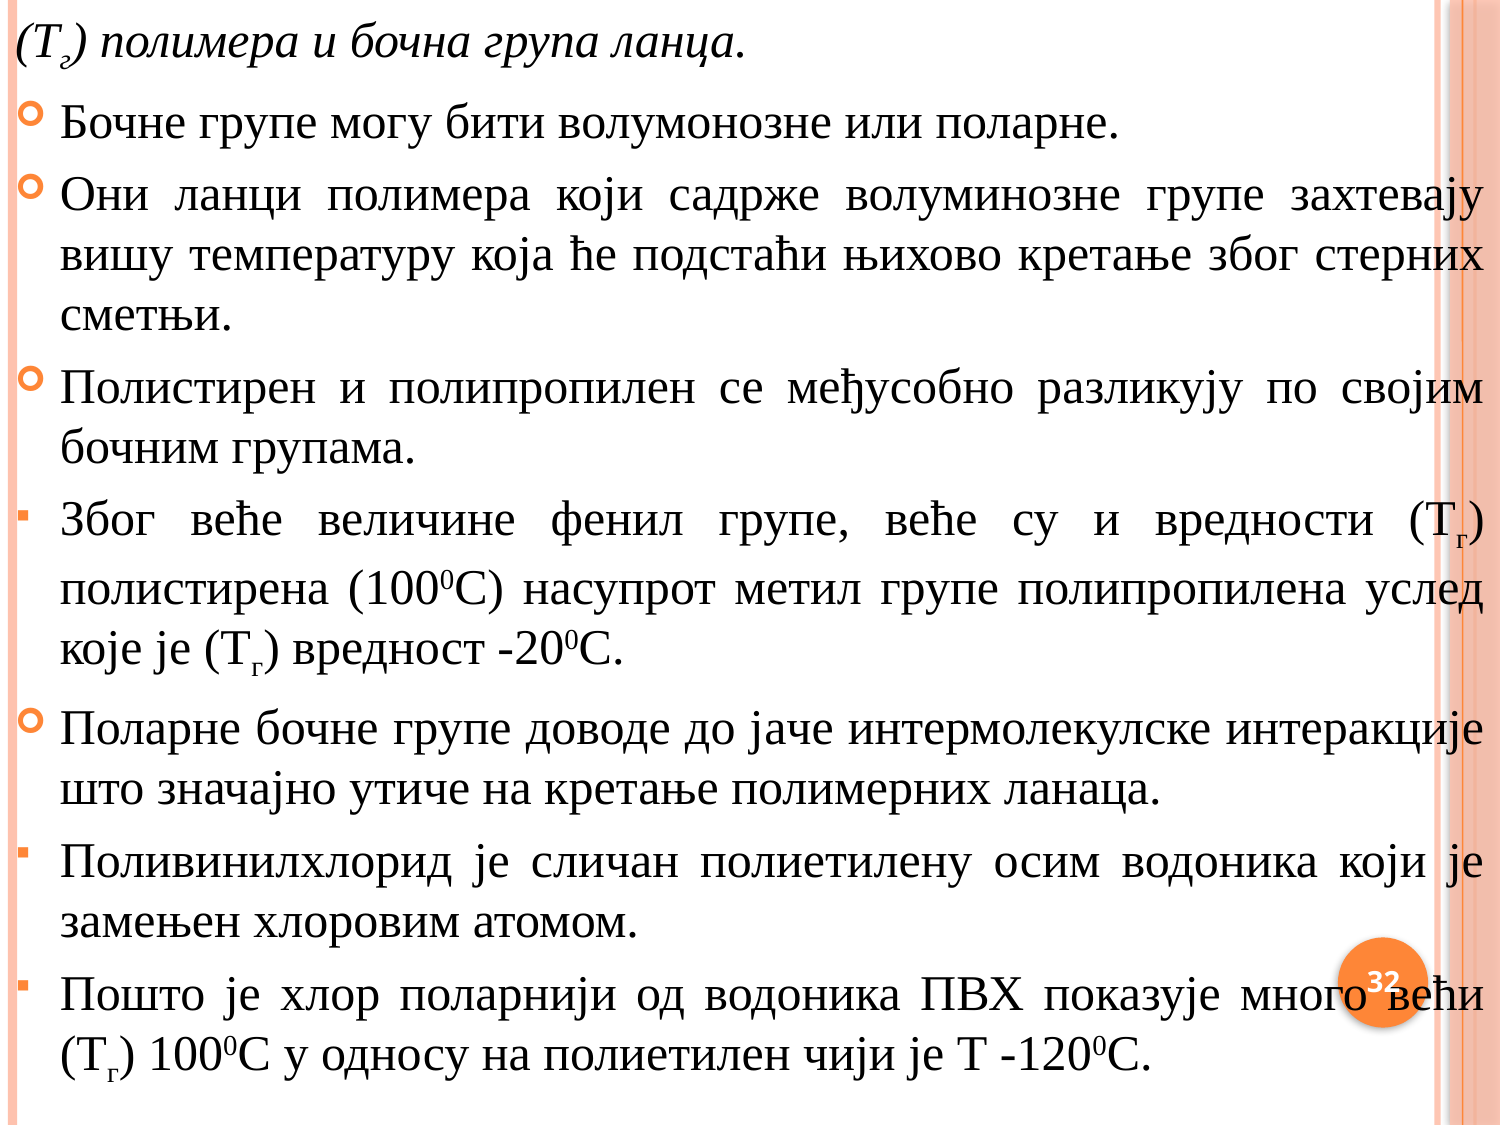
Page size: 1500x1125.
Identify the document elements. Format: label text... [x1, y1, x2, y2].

list (Тг) полимера и бочна група ланца. Бочне групе могу бити волумонозне или поларне. Они ланци полимера који садрже волуминозне групе захтевају вишу температуру која ће подстаћи њихово кретање због стерних сметњи. Полистирен и полипропилен се међусобно разликују по својим бочним групама. Због веће величине фенил групе, веће су и вредности (Тг) полистирена (1000C) насупрот метил групе полипропилена услед које је (Тг) вредност -200C. Поларне бочне групе доводе до јаче интермолекулске интеракције што значајно утиче на кретање полимерних ланаца. Поливинилхлорид је сличан полиетилену осим водоника који је замењен хлоровим атомом. Пошто је хлор поларнији од водоника ПВХ показује много већи (Тг) 1000C у односу на полиетилен чији је Т -1200C. [0, 0, 1500, 1125]
slide_number 32 [1333, 940, 1434, 1026]
